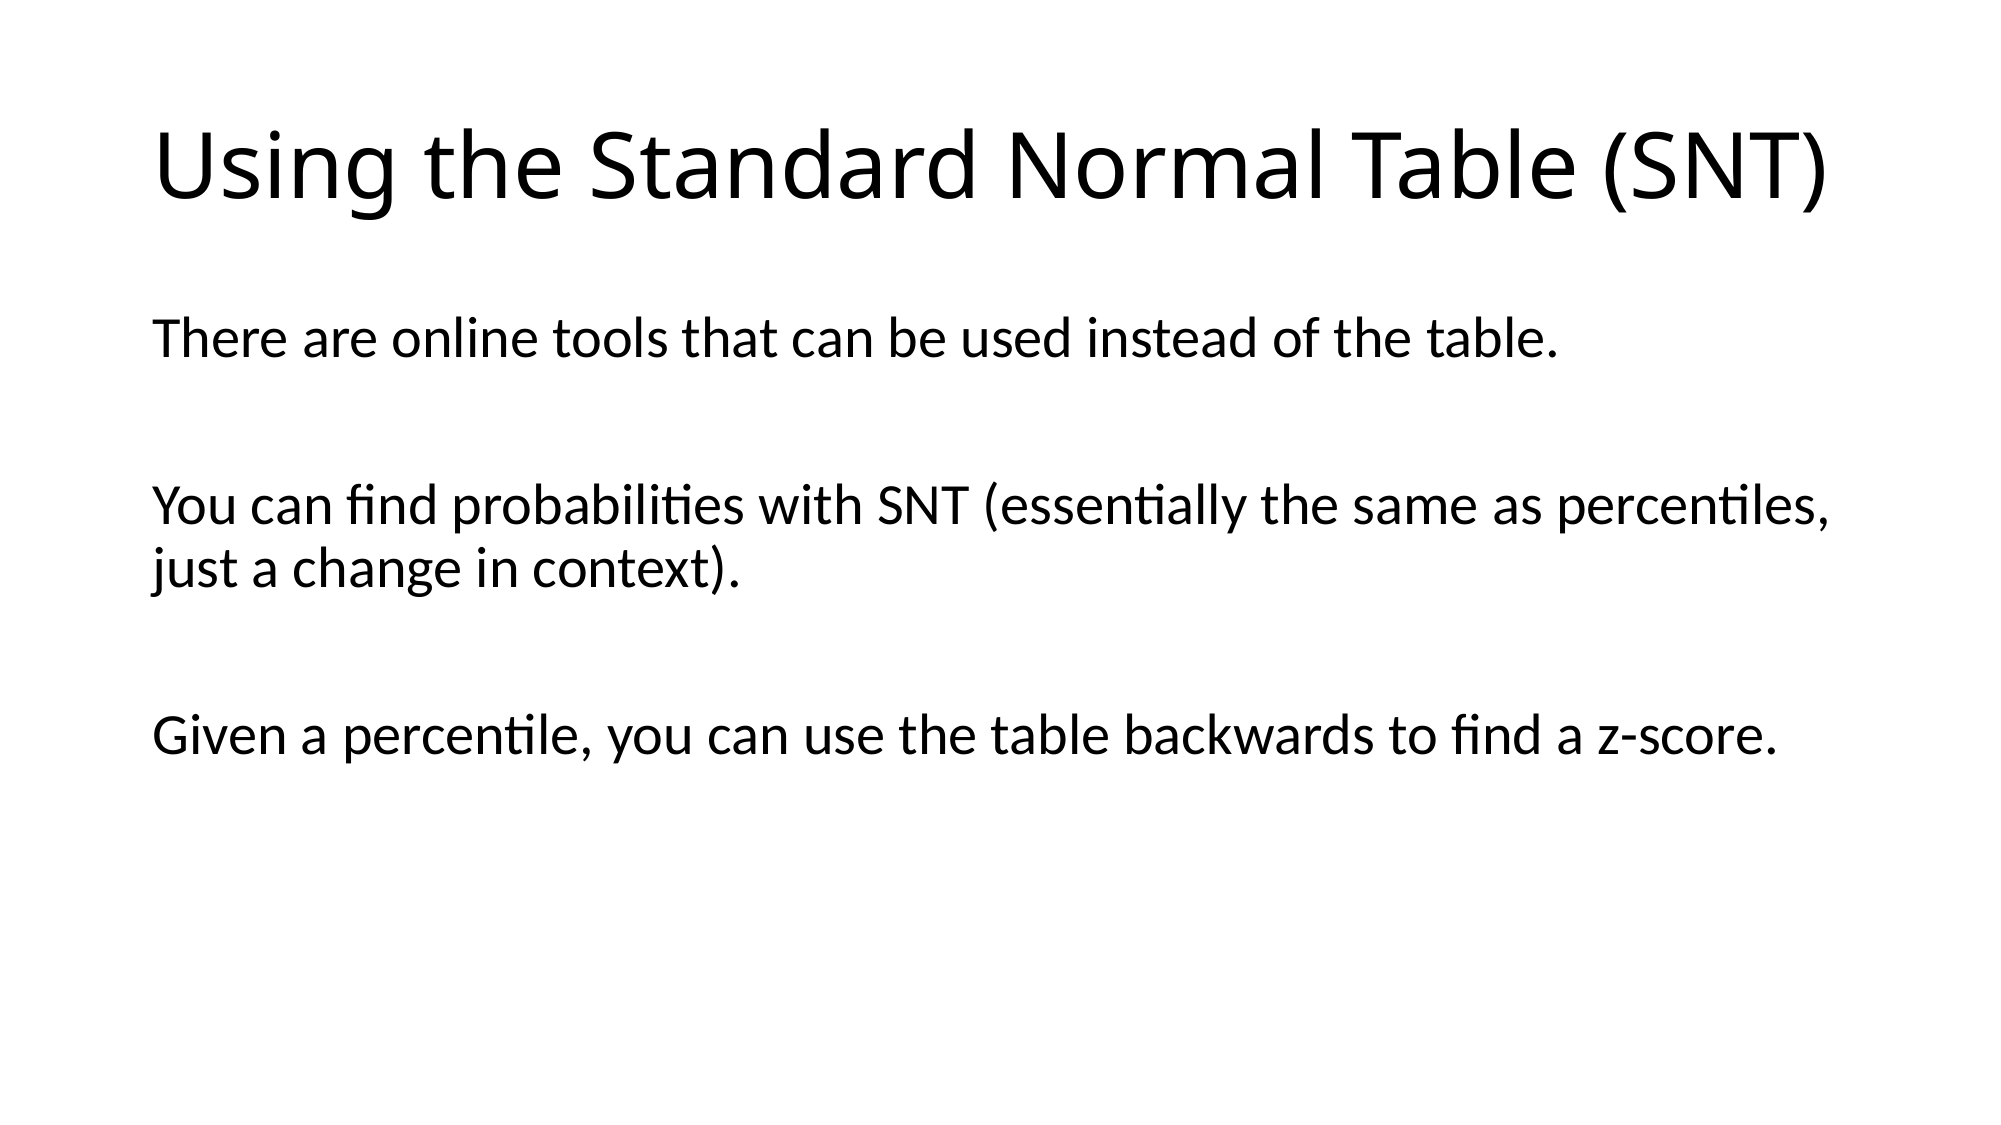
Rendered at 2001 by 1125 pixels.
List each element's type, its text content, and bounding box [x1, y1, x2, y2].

list There are online tools that can be used instead of the table. You can find probabilities with SNT (essentially the same as percentiles, just a change in context). Given a percentile, you can use the table backwards to find a z-score. [137, 299, 1863, 1014]
title Using the Standard Normal Table (SNT) [137, 59, 1863, 278]
